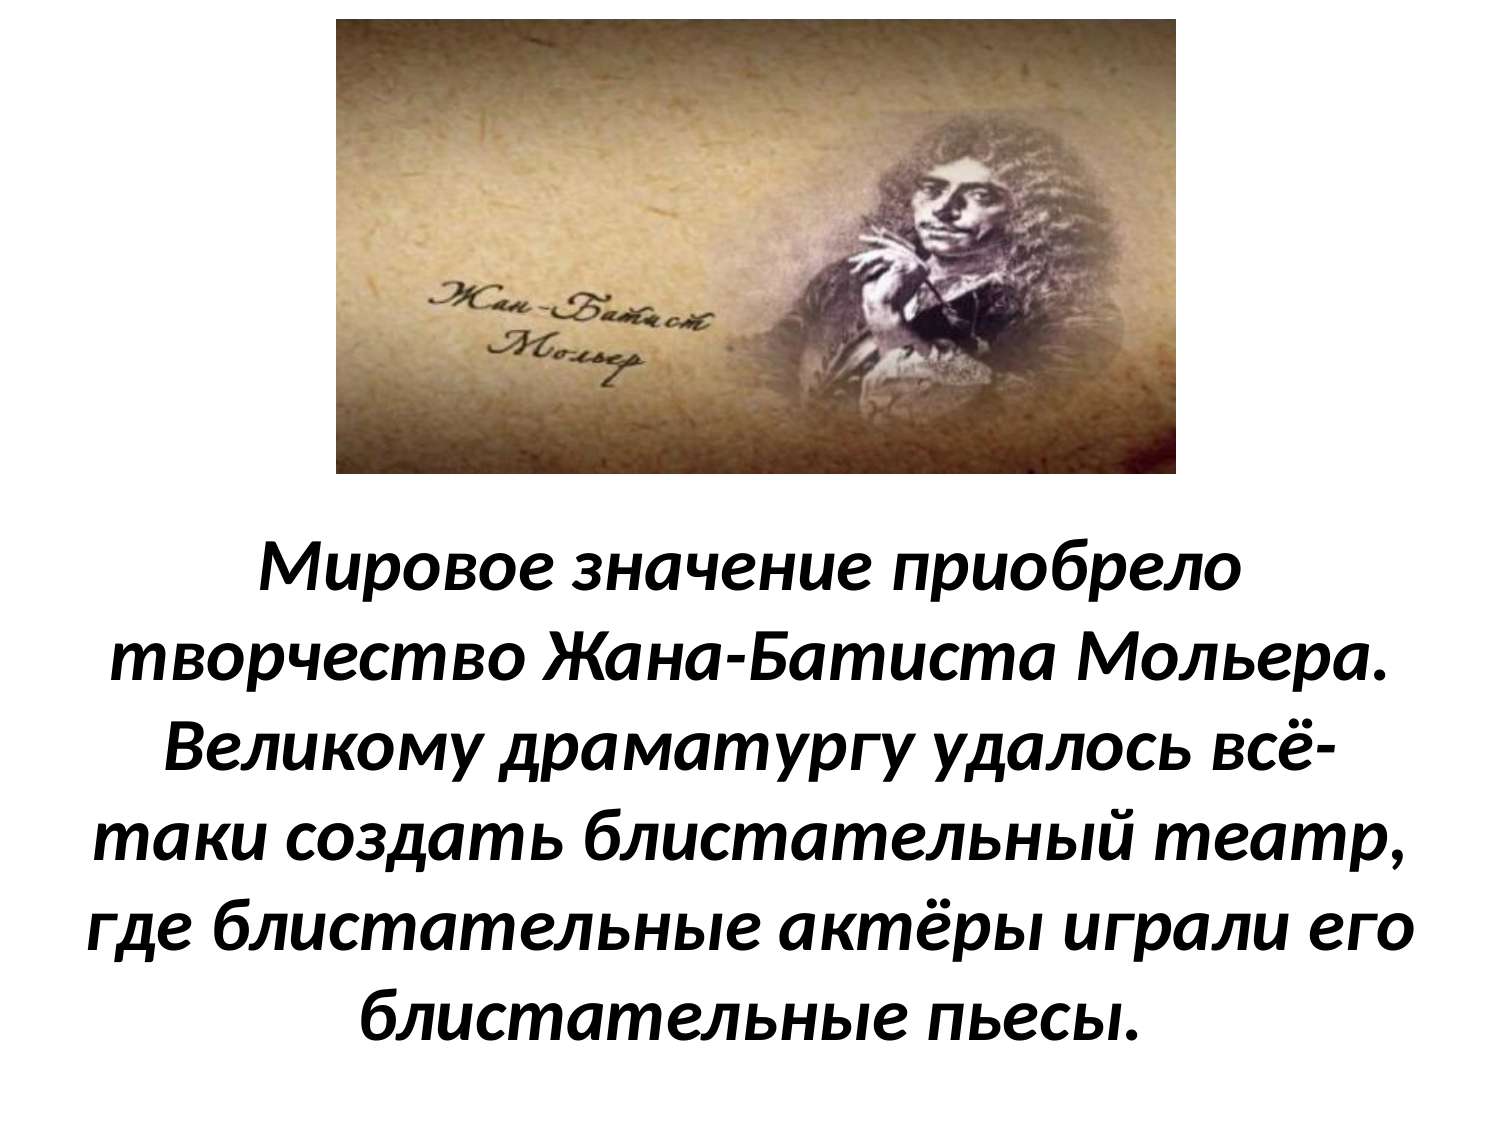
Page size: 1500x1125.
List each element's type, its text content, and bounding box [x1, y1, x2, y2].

title Мировое значение приобрело творчество Жана-Батиста Мольера. Великому драматургу удалось всё-таки создать блистательный театр, где блистательные актёры играли его блистательные пьесы. [64, 479, 1437, 1092]
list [336, 18, 1176, 474]
